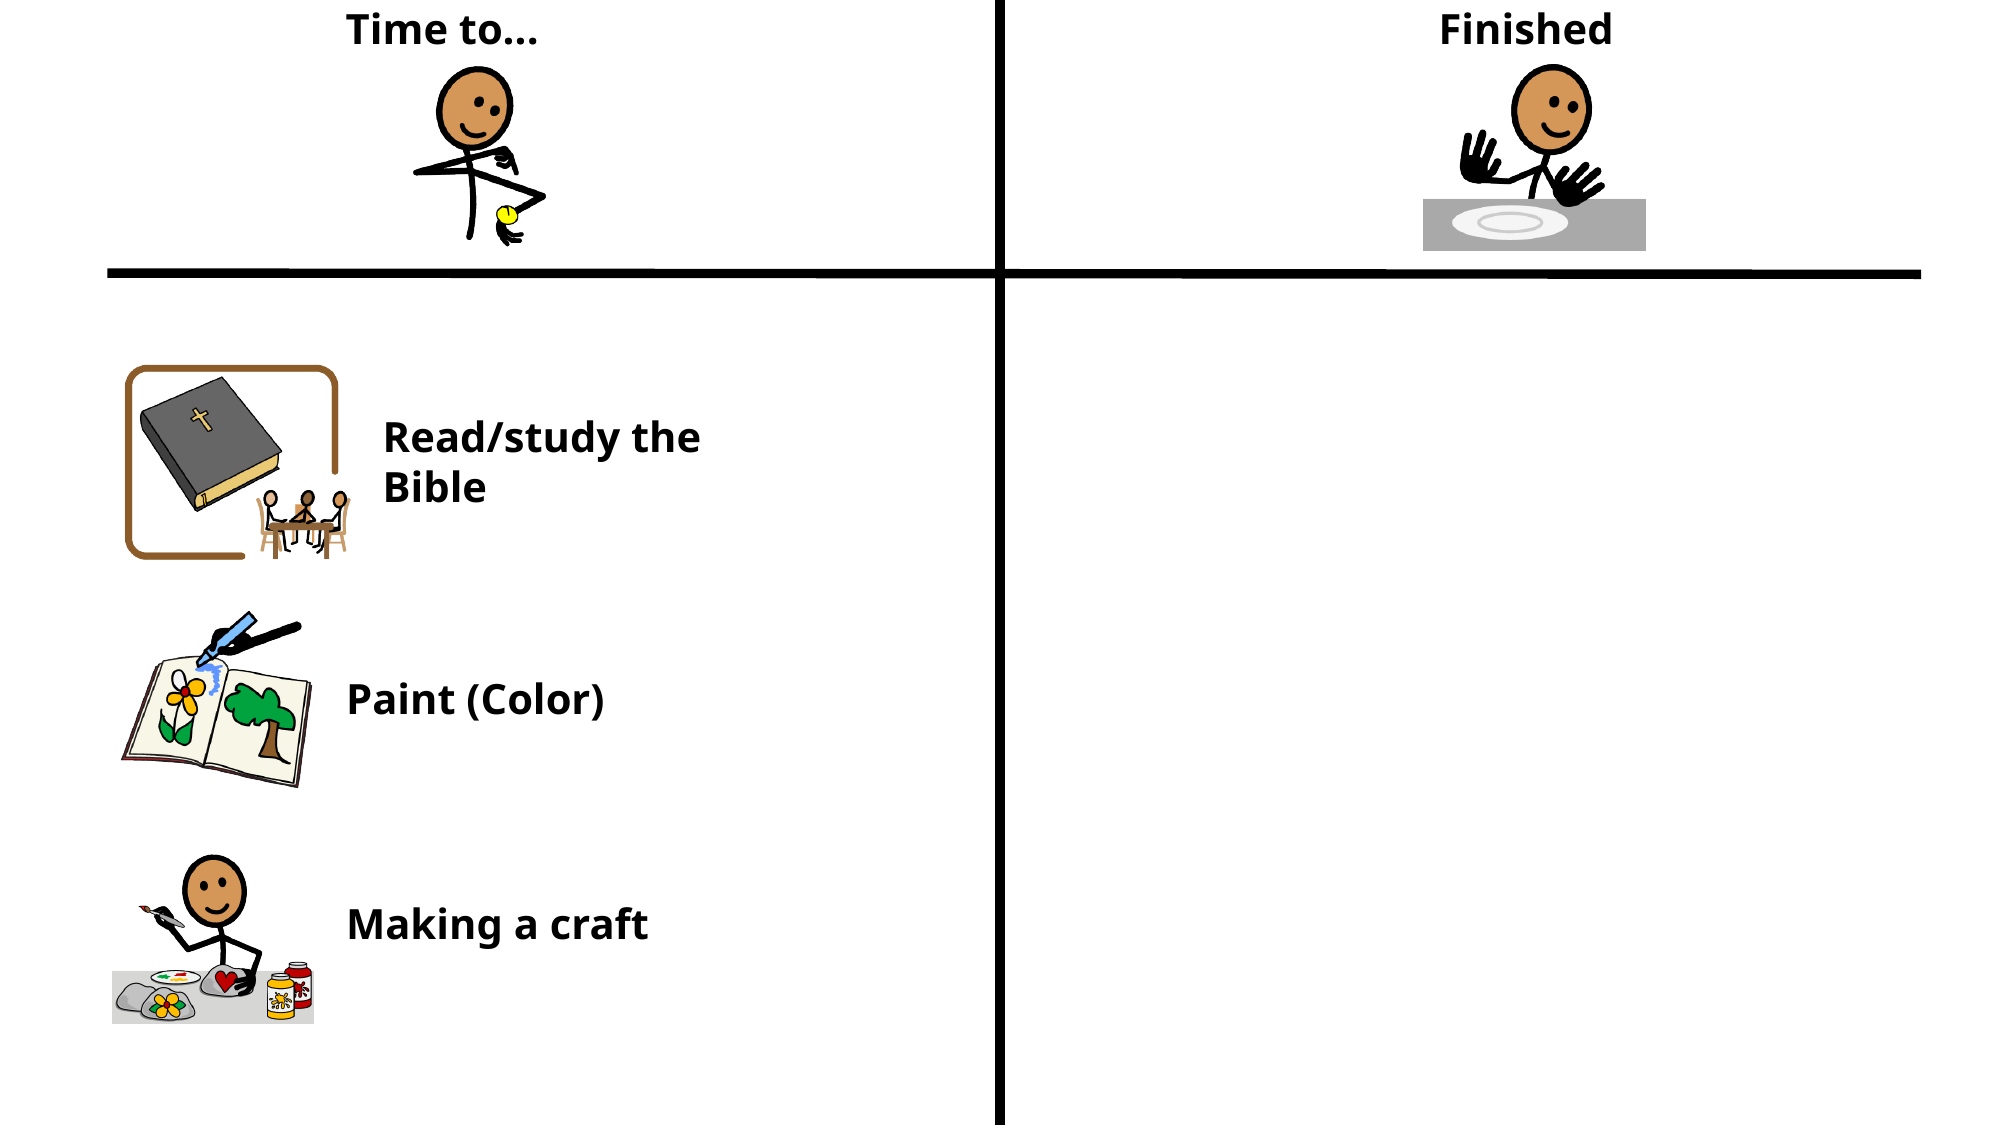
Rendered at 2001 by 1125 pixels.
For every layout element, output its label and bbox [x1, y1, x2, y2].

text_box [112, 851, 751, 1024]
text_box [1423, 0, 1802, 251]
text_box [107, 354, 788, 570]
text_box [107, 606, 751, 792]
text_box [330, 0, 709, 251]
